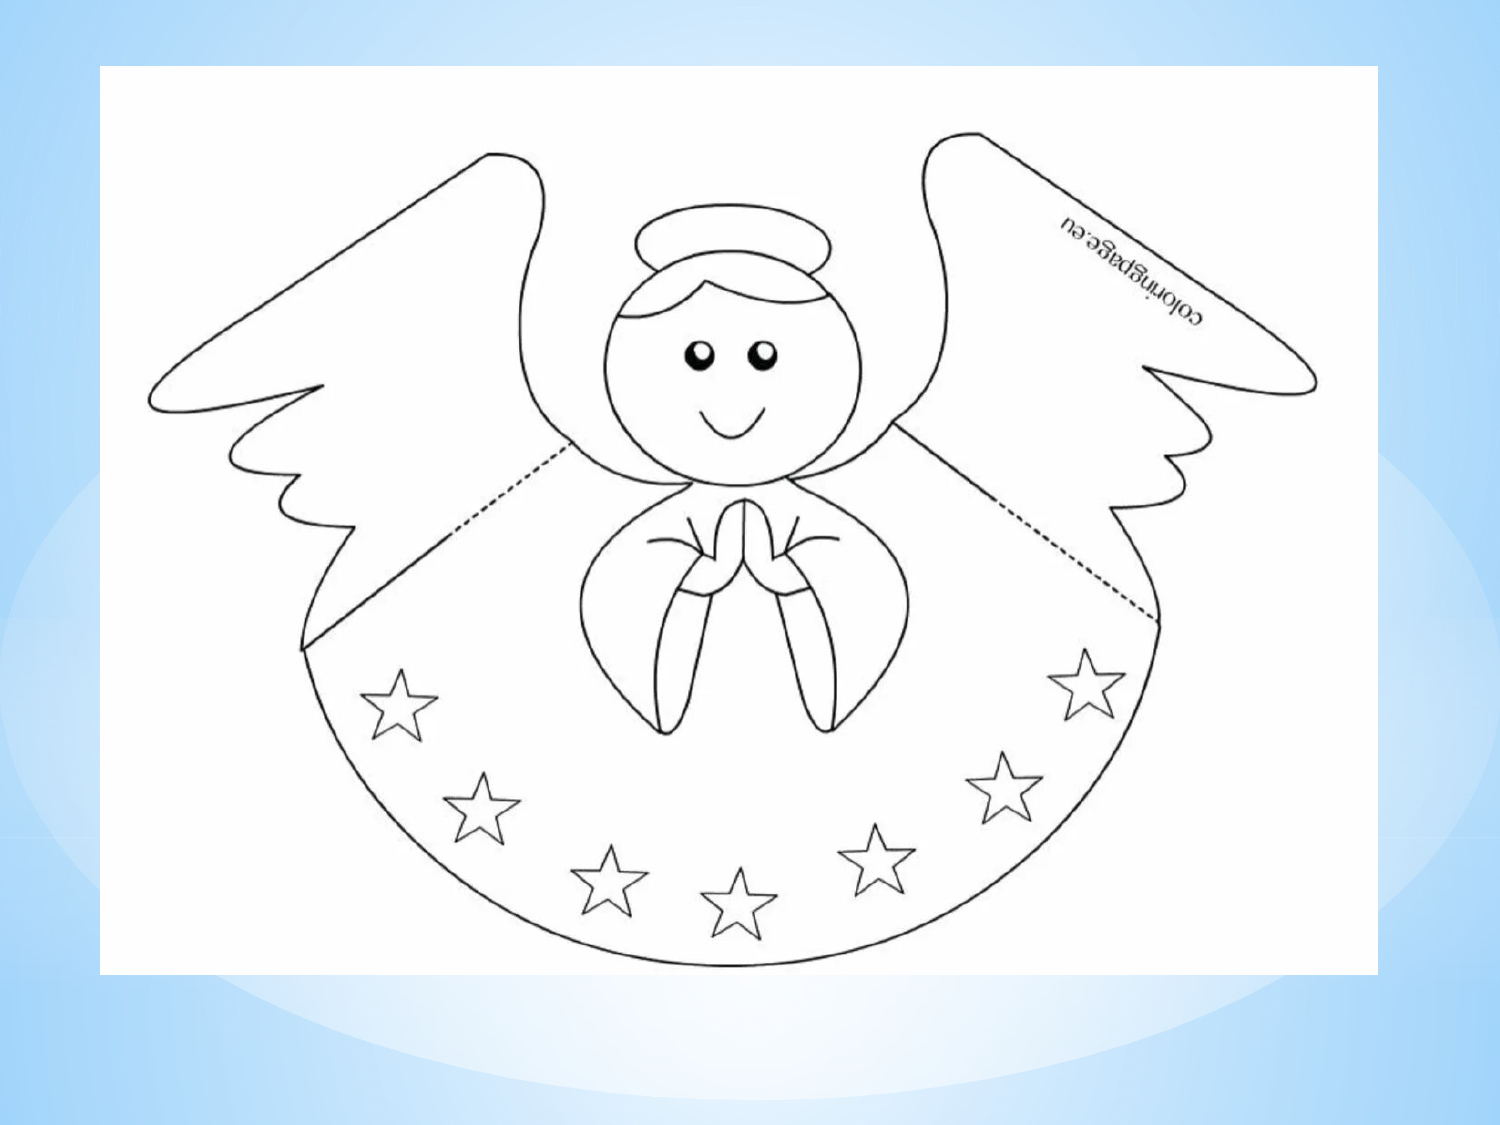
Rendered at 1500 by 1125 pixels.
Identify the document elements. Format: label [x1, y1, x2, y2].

picture [100, 66, 1378, 975]
